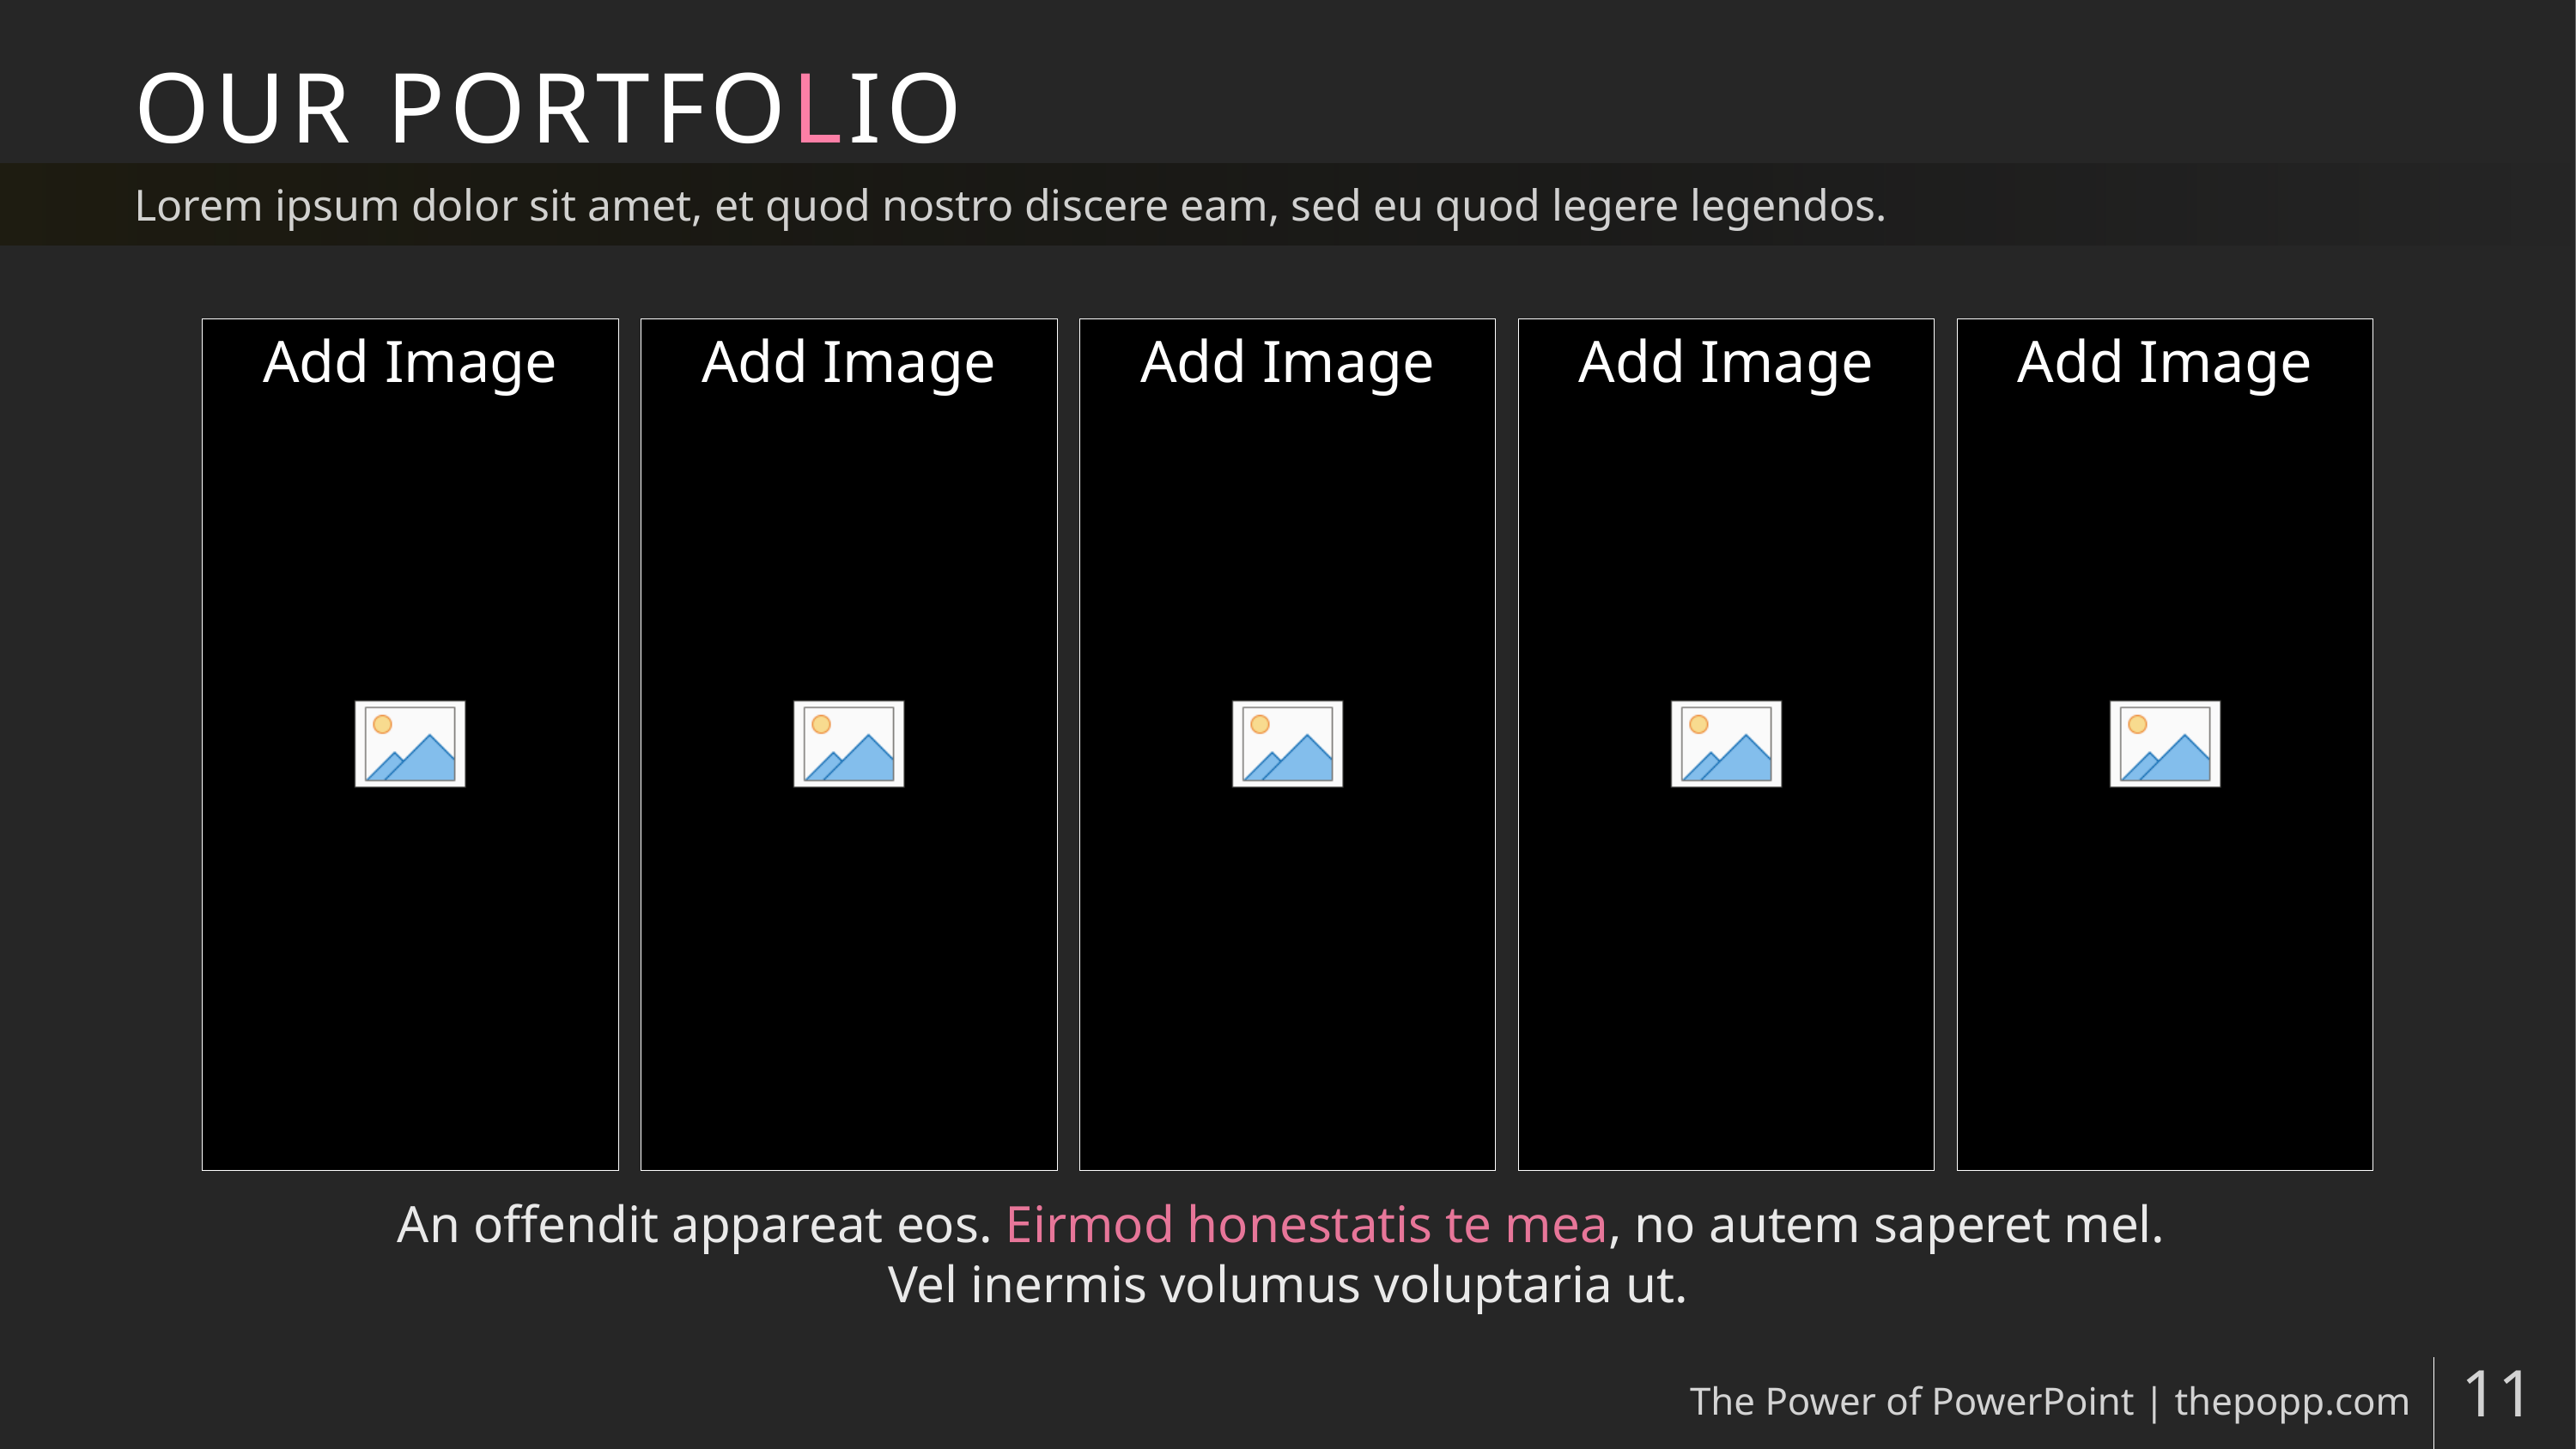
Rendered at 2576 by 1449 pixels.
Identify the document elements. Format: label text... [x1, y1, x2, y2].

picture [641, 318, 1058, 1171]
picture [202, 318, 619, 1171]
picture [1518, 318, 1935, 1171]
title OUR PORTFOLIO [111, 0, 2430, 174]
list An offendit appareat eos. Eirmod honestatis te mea, no autem saperet mel. Vel inermis volumus voluptaria ut. [167, 1180, 2409, 1363]
picture [1957, 318, 2373, 1171]
list Lorem ipsum dolor sit amet, et quod nostro discere eam, sed eu quod legere legendos. [111, 167, 2404, 248]
slide_number 11 [2438, 1357, 2576, 1434]
picture [1079, 318, 1497, 1171]
footer The Power of PowerPoint | thepopp.com [922, 1356, 2434, 1434]
